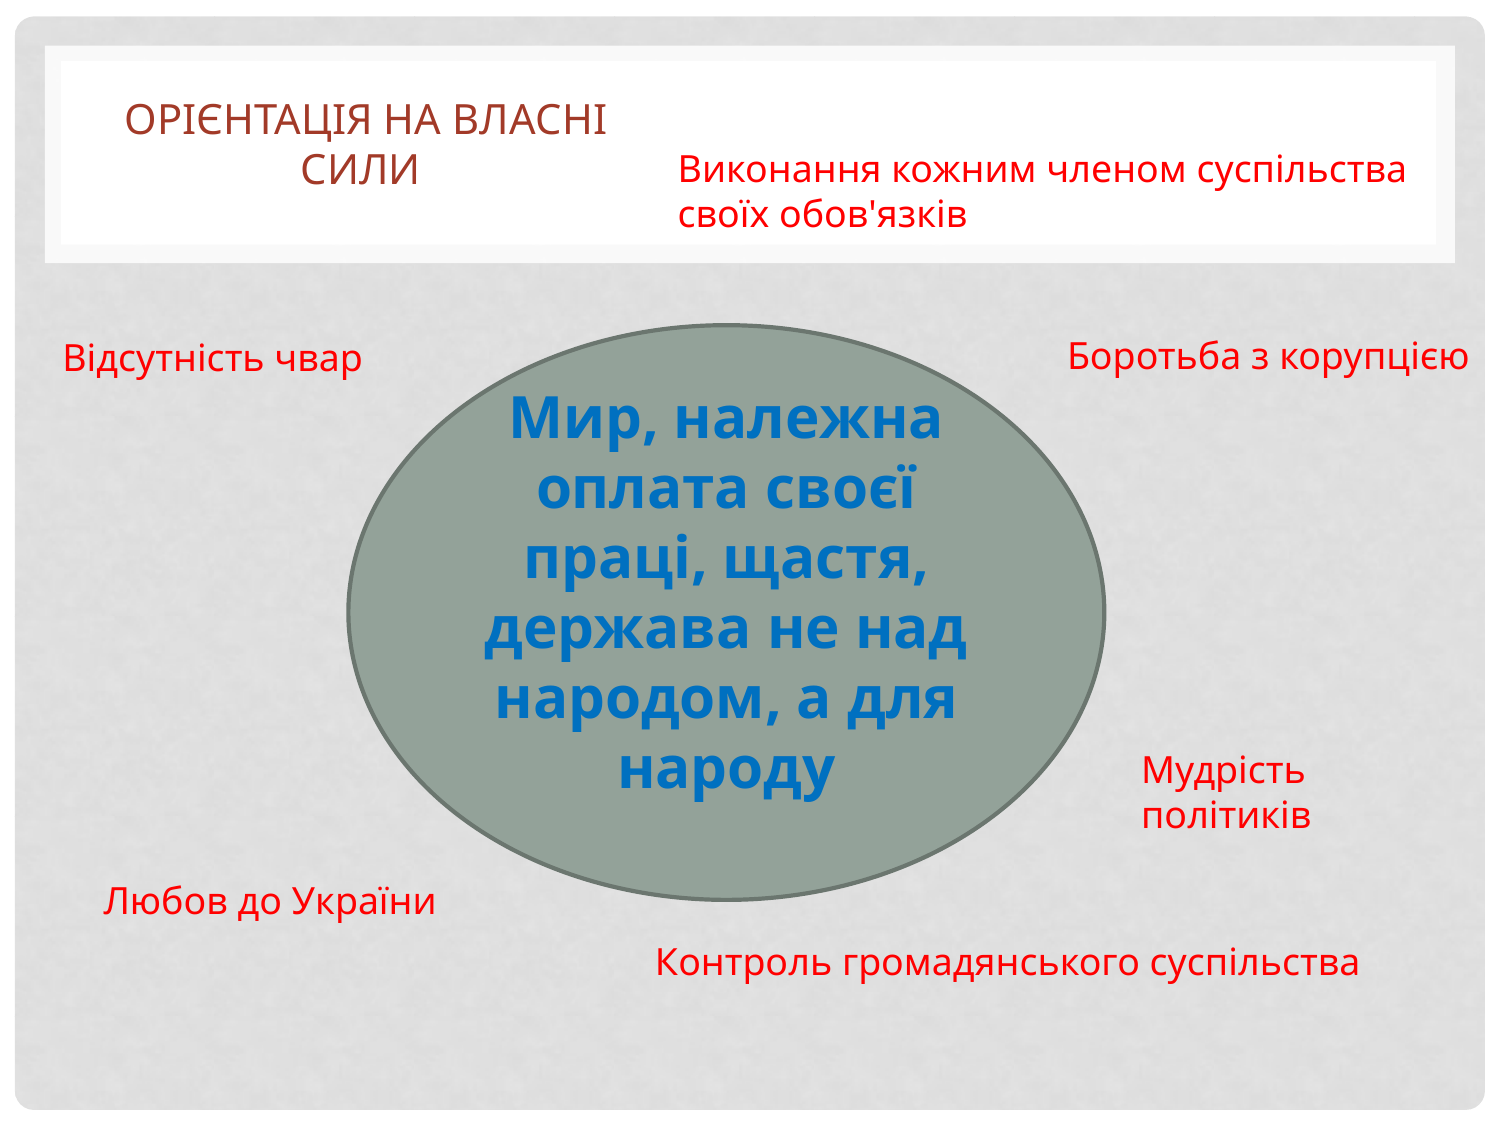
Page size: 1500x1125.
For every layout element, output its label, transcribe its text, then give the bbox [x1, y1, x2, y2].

title ОРІЄНТАЦІЯ НА ВЛАСНІ СИЛИ [53, 78, 680, 209]
text_box Мир, належна оплата своєї праці, щастя, держава не над народом, а для народу [348, 325, 1105, 900]
text_box Виконання кожним членом суспільства своїх обов'язків [662, 137, 1490, 244]
picture [14, 16, 1485, 1110]
text_box Відсутність чвар [47, 326, 384, 387]
text_box Боротьба з корупцією [1052, 324, 1500, 385]
text_box Контроль громадянського суспільства [639, 930, 1396, 991]
text_box Любов до України [88, 869, 462, 931]
text_box Мудрість політиків [1126, 738, 1493, 800]
